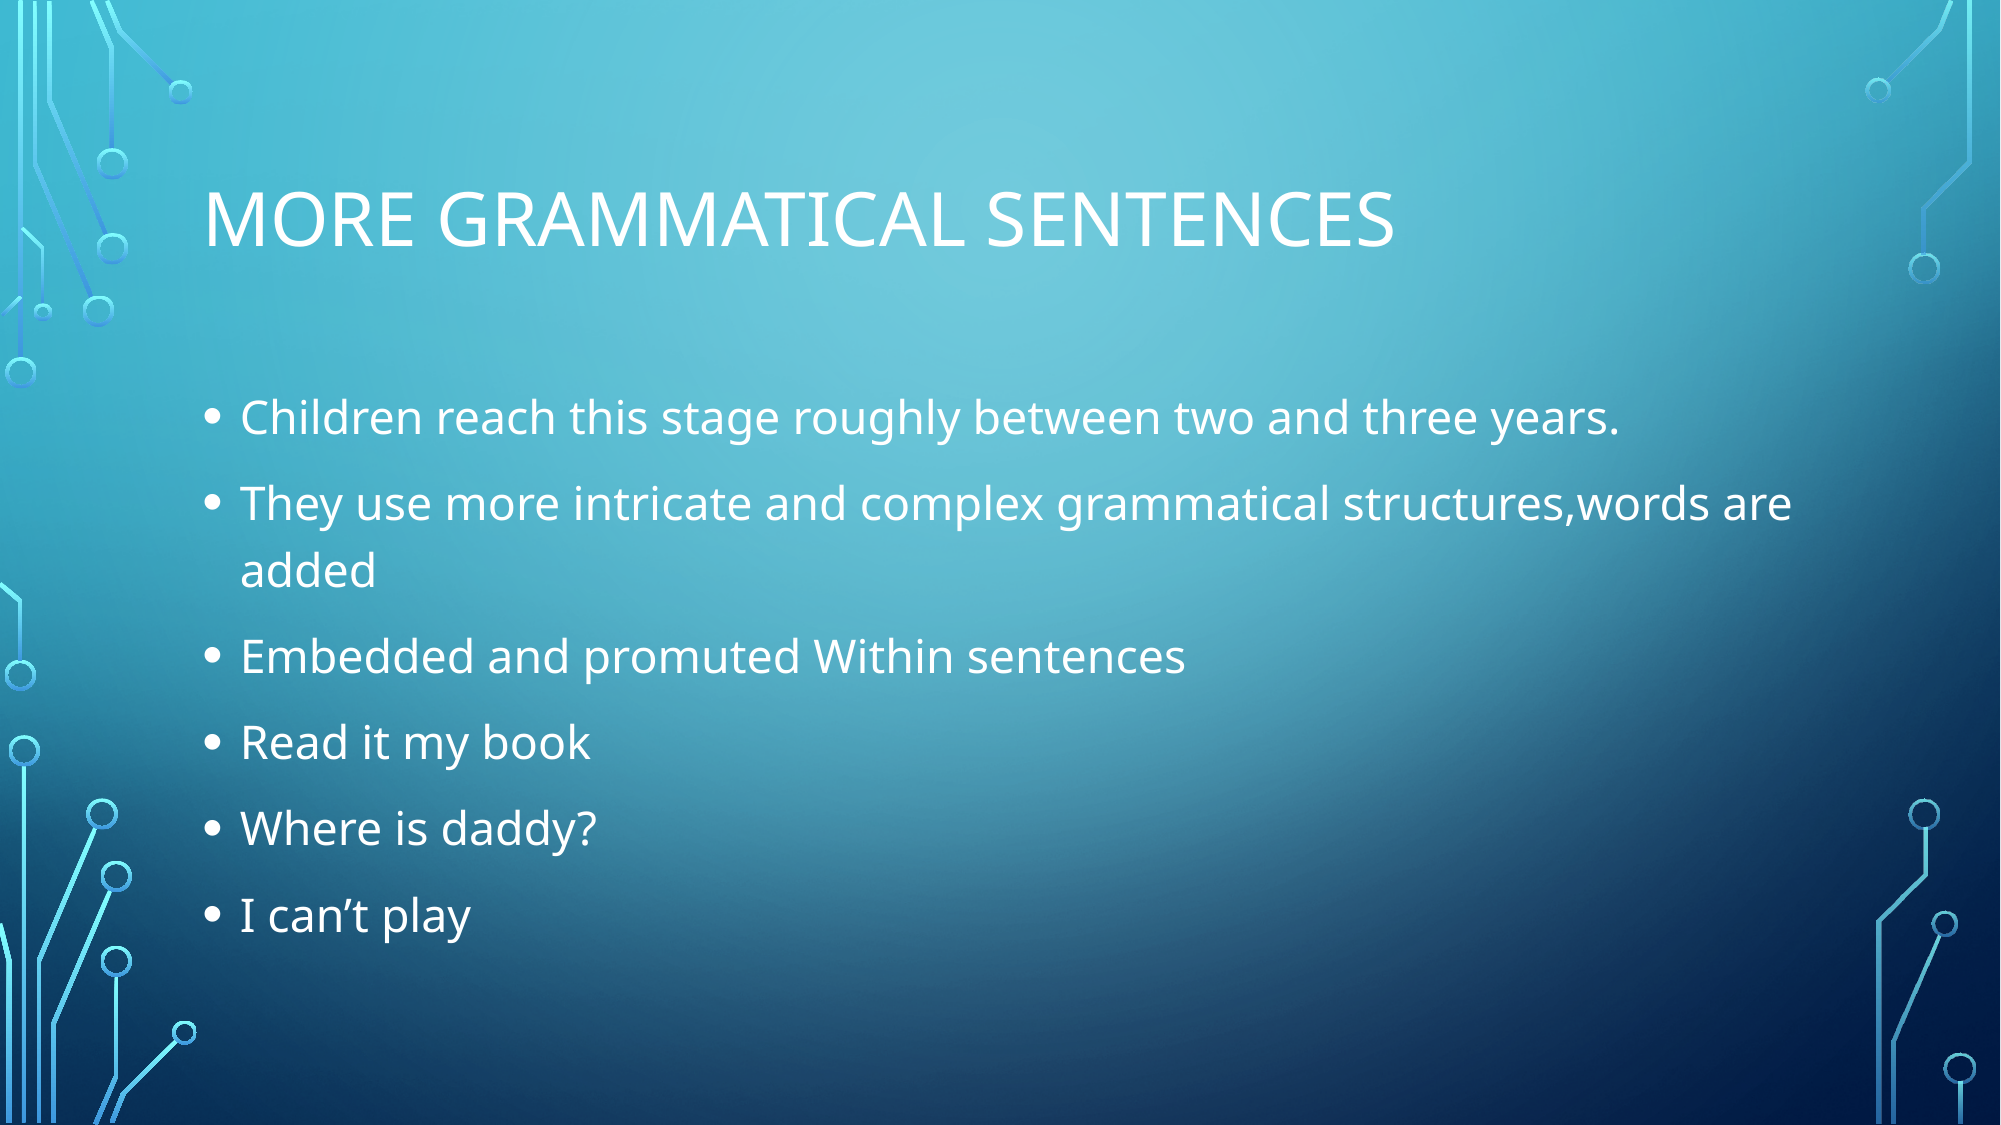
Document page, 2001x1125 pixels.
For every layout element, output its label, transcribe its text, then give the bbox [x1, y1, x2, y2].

title More grammatical sentences [187, 101, 1813, 344]
list Children reach this stage roughly between two and three years. They use more intricate and complex grammatical structures,words are added Embedded and promuted Within sentences Read it my book Where is daddy? I can’t play [187, 369, 1813, 950]
